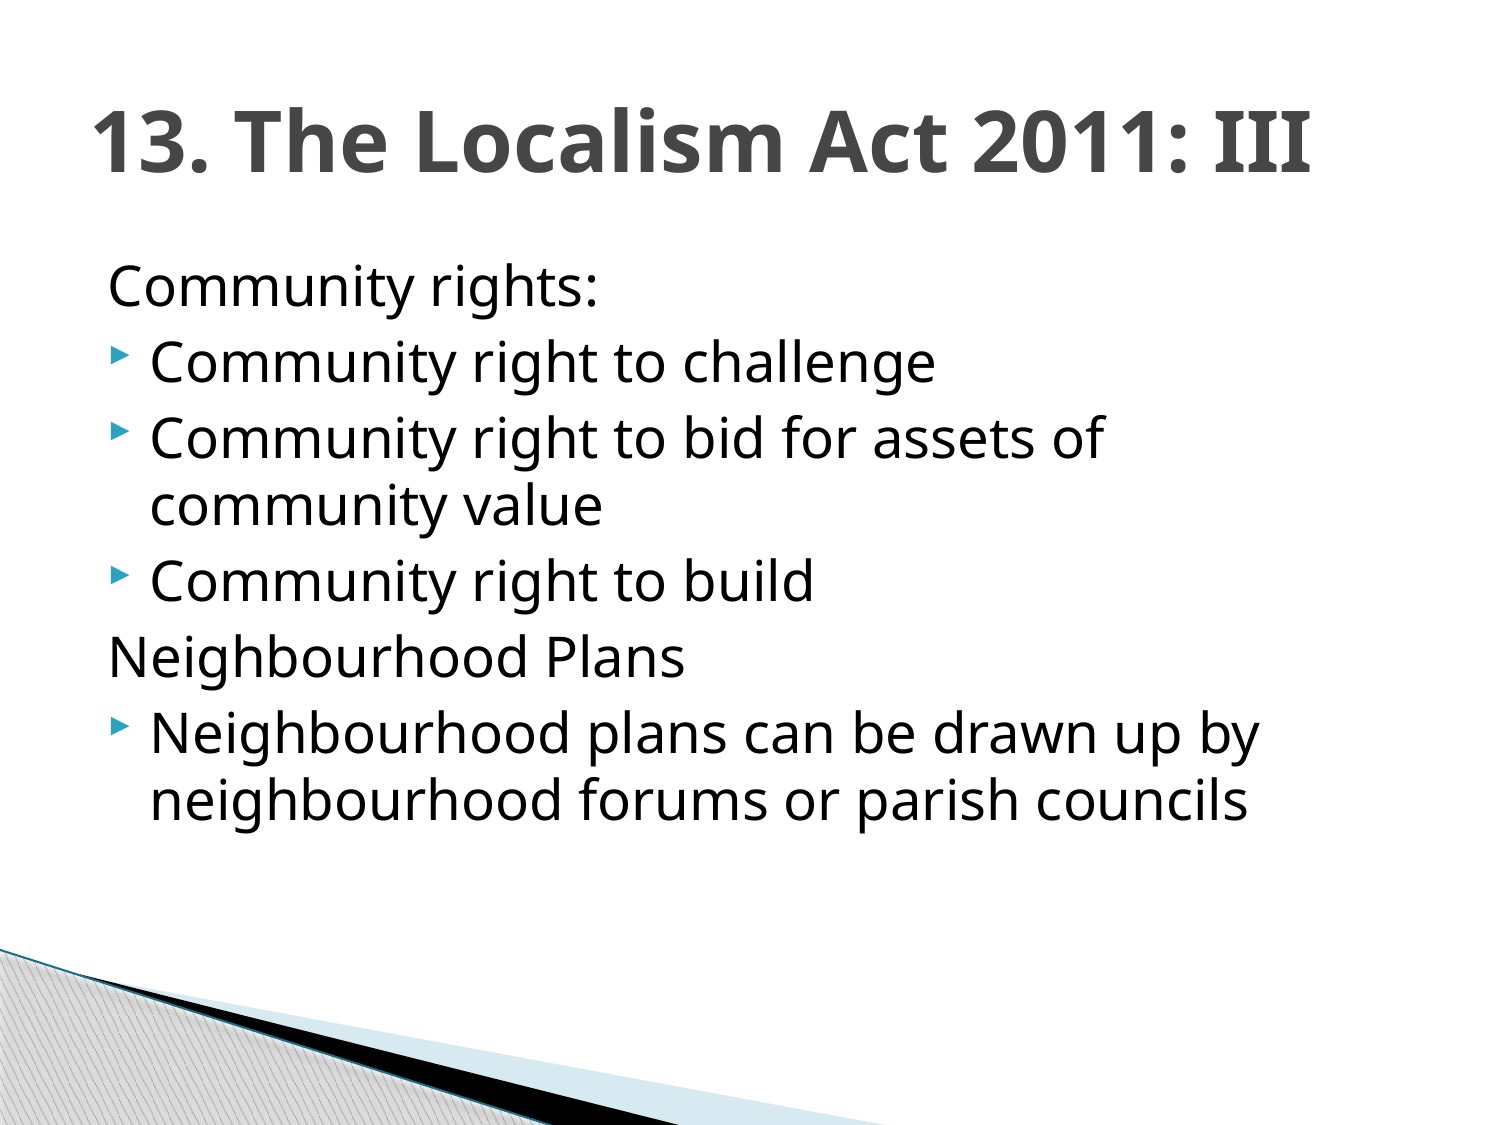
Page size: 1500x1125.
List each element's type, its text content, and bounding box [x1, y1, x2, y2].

title 13. The Localism Act 2011: III [75, 45, 1425, 233]
list Community rights: Community right to challenge Community right to bid for assets of community value Community right to build Neighbourhood Plans Neighbourhood plans can be drawn up by neighbourhood forums or parish councils [75, 243, 1425, 986]
